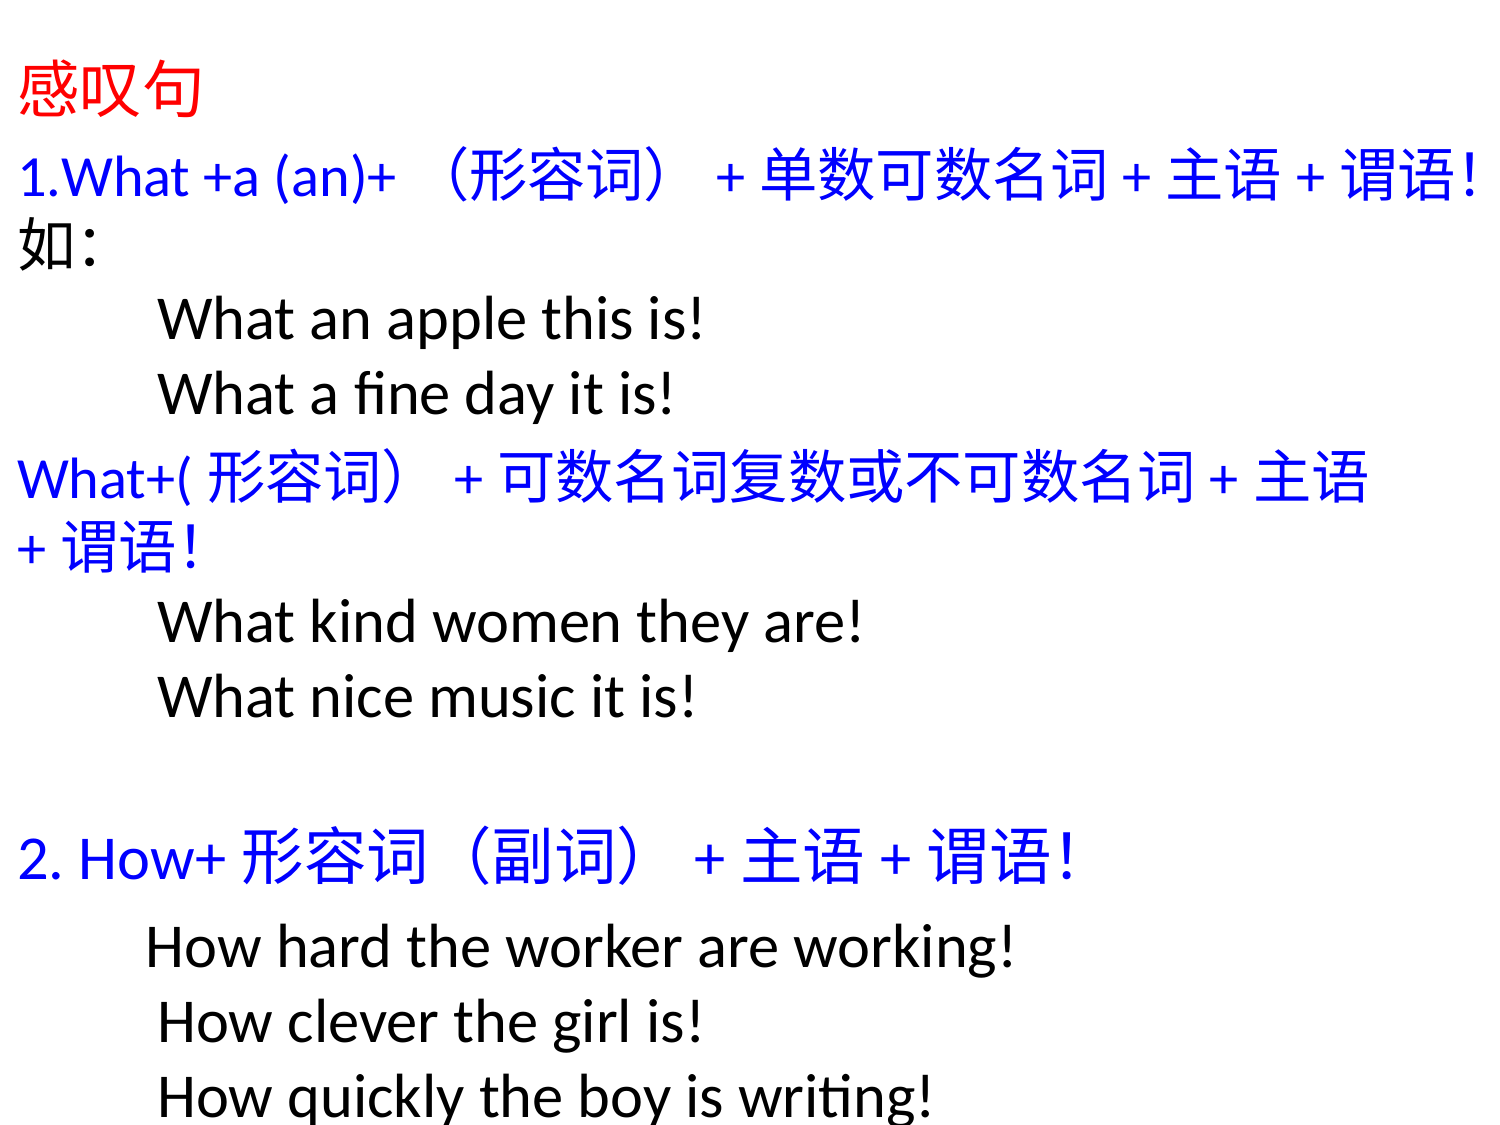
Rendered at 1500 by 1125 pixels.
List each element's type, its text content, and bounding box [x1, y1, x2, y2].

list 感叹句 What +a (an)+（形容词）+单数可数名词+主语+谓语！如： What an apple this is! What a fine day it is! What+(形容词）+可数名词复数或不可数名词+主语+谓语！ What kind women they are! What nice music it is! 2. How+形容词（副词）+主语+谓语！ How hard the worker are working! How clever the girl is! How quickly the boy is writing! [2, 42, 1491, 1094]
